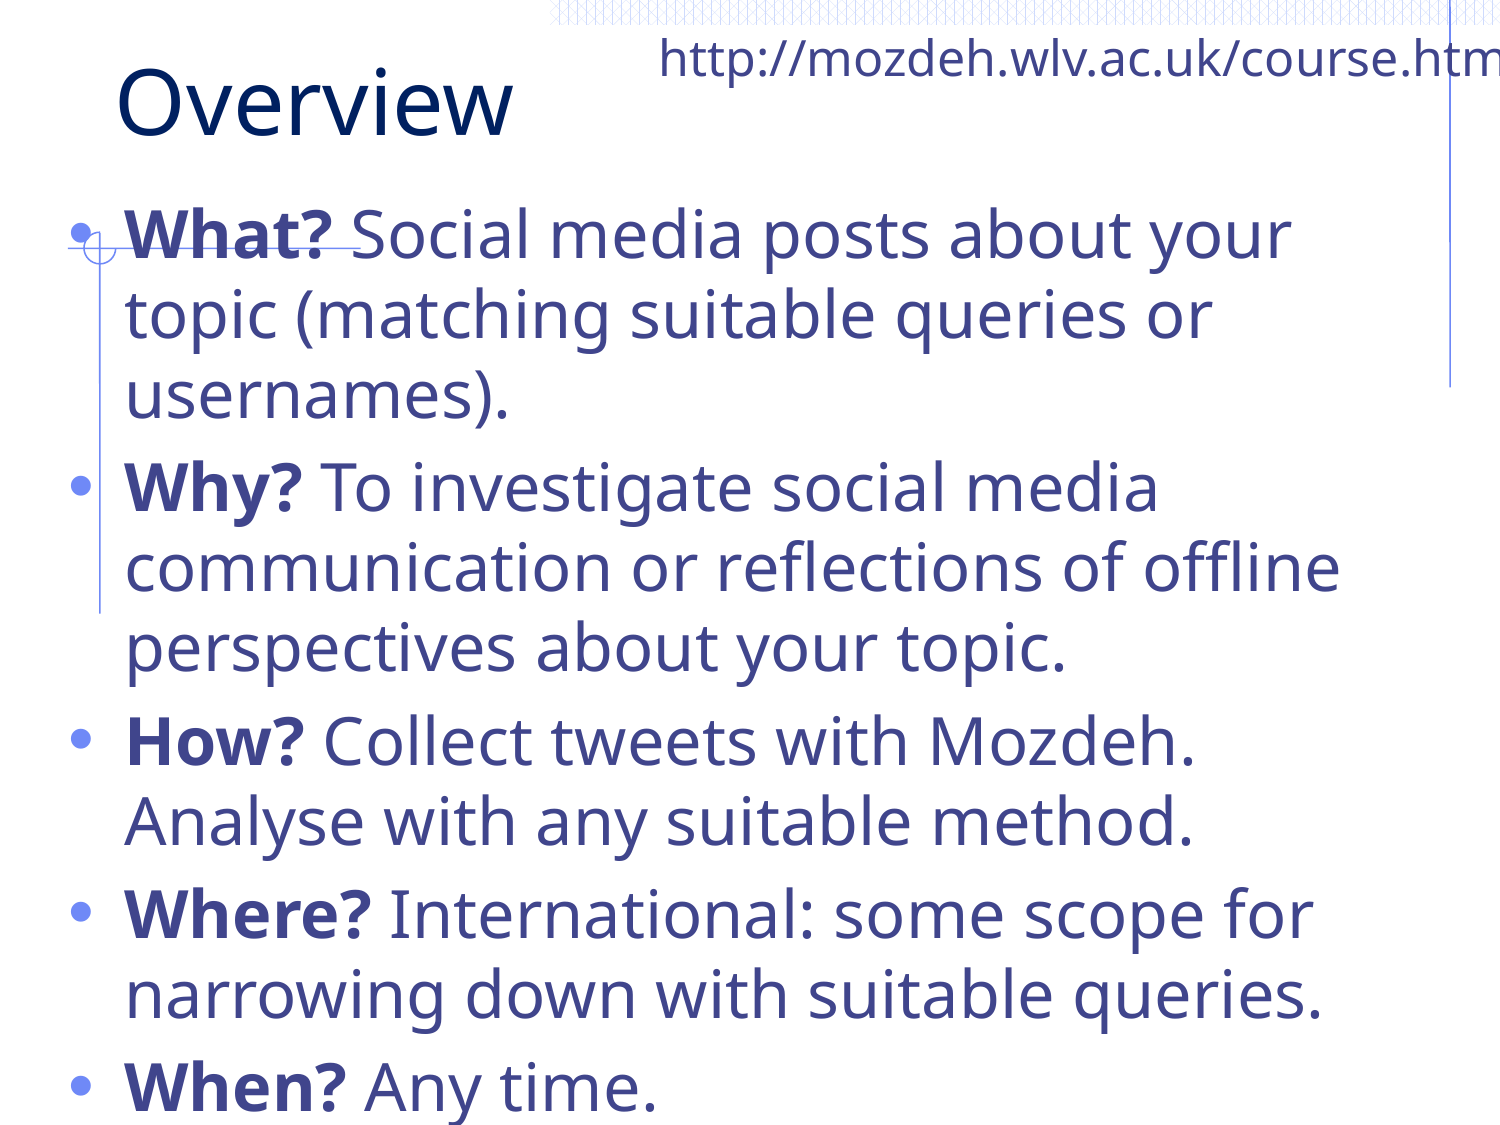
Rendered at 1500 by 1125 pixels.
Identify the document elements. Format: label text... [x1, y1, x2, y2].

list What? Social media posts about your topic (matching suitable queries or usernames). Why? To investigate social media communication or reflections of offline perspectives about your topic. How? Collect tweets with Mozdeh. Analyse with any suitable method. Where? International: some scope for narrowing down with suitable queries. When? Any time. [53, 184, 1459, 1094]
text_box http://mozdeh.wlv.ac.uk/course.html [643, 19, 1500, 94]
title Overview [99, 50, 1375, 161]
